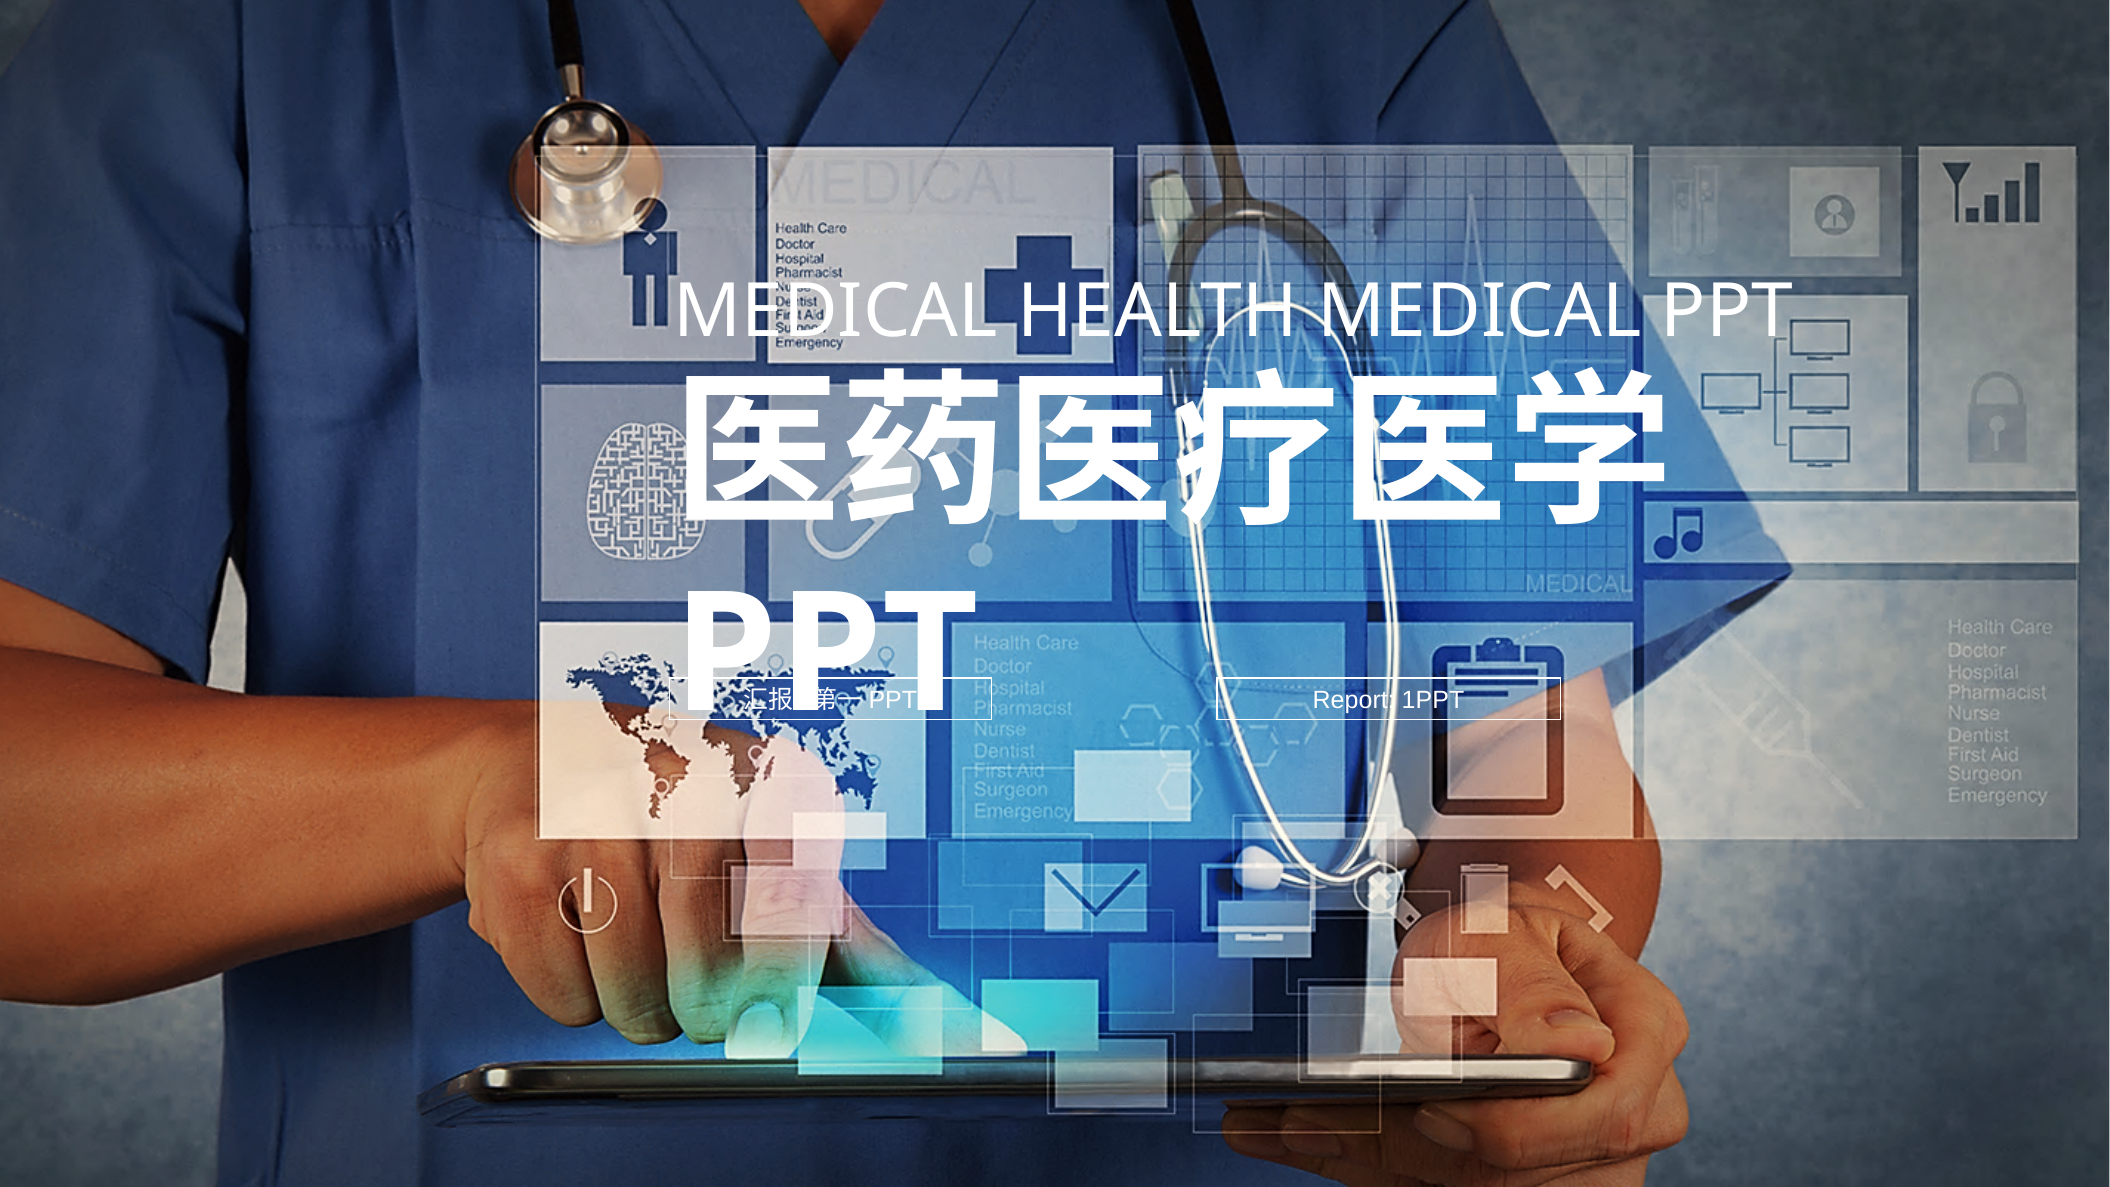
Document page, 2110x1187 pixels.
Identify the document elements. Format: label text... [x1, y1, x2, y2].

text_box [0, 0, 2110, 1187]
text_box Report: 1PPT [1216, 678, 1561, 720]
text_box 医药医疗医学PPT [673, 343, 2009, 744]
text_box 汇报:第一PPT [669, 678, 992, 720]
text_box MEDICAL HEALTH MEDICAL PPT [673, 261, 1846, 352]
